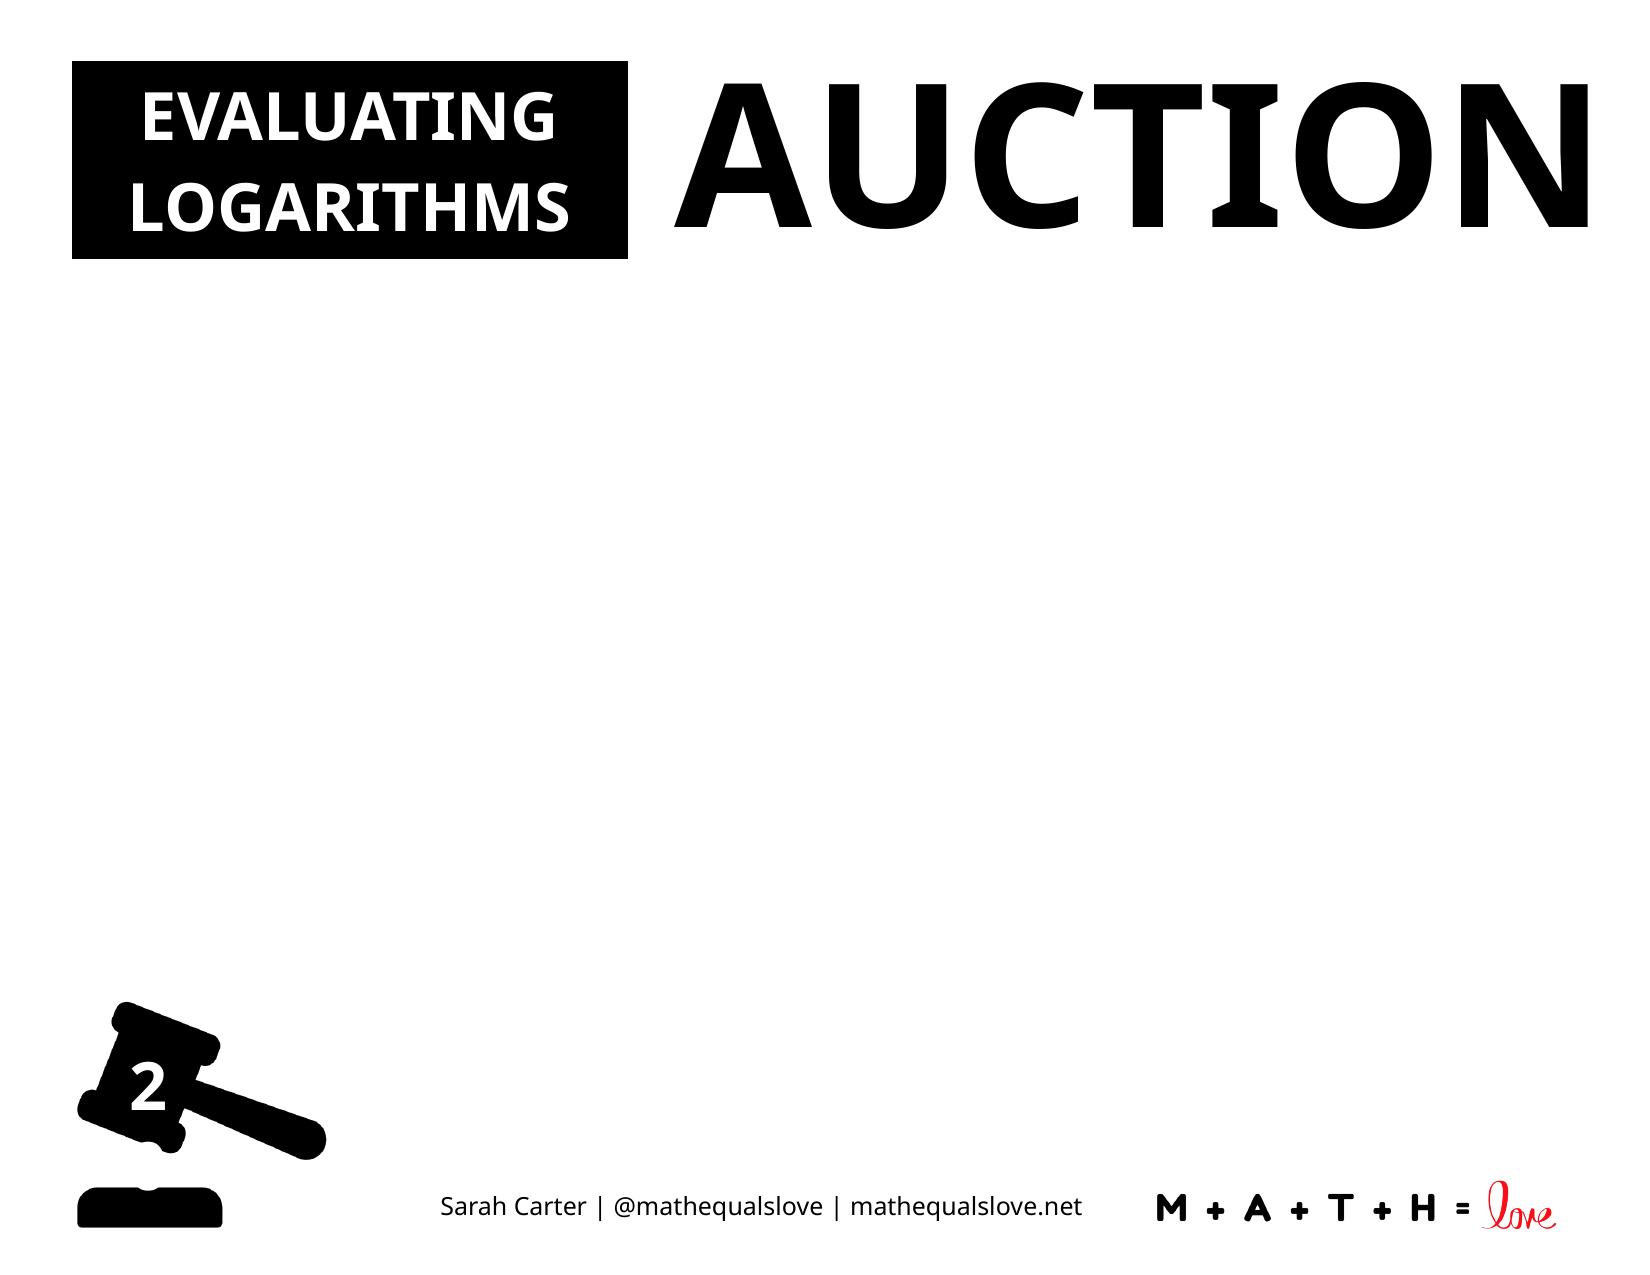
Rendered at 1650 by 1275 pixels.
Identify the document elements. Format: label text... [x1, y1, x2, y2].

picture [72, 998, 330, 1231]
text_box Sarah Carter | @mathequalslove | mathequalslove.net [330, 1183, 1147, 1228]
table_header EVALUATING LOGARITHMS [72, 62, 626, 257]
picture [1147, 1177, 1563, 1236]
text_box AUCTION [659, 20, 1636, 275]
